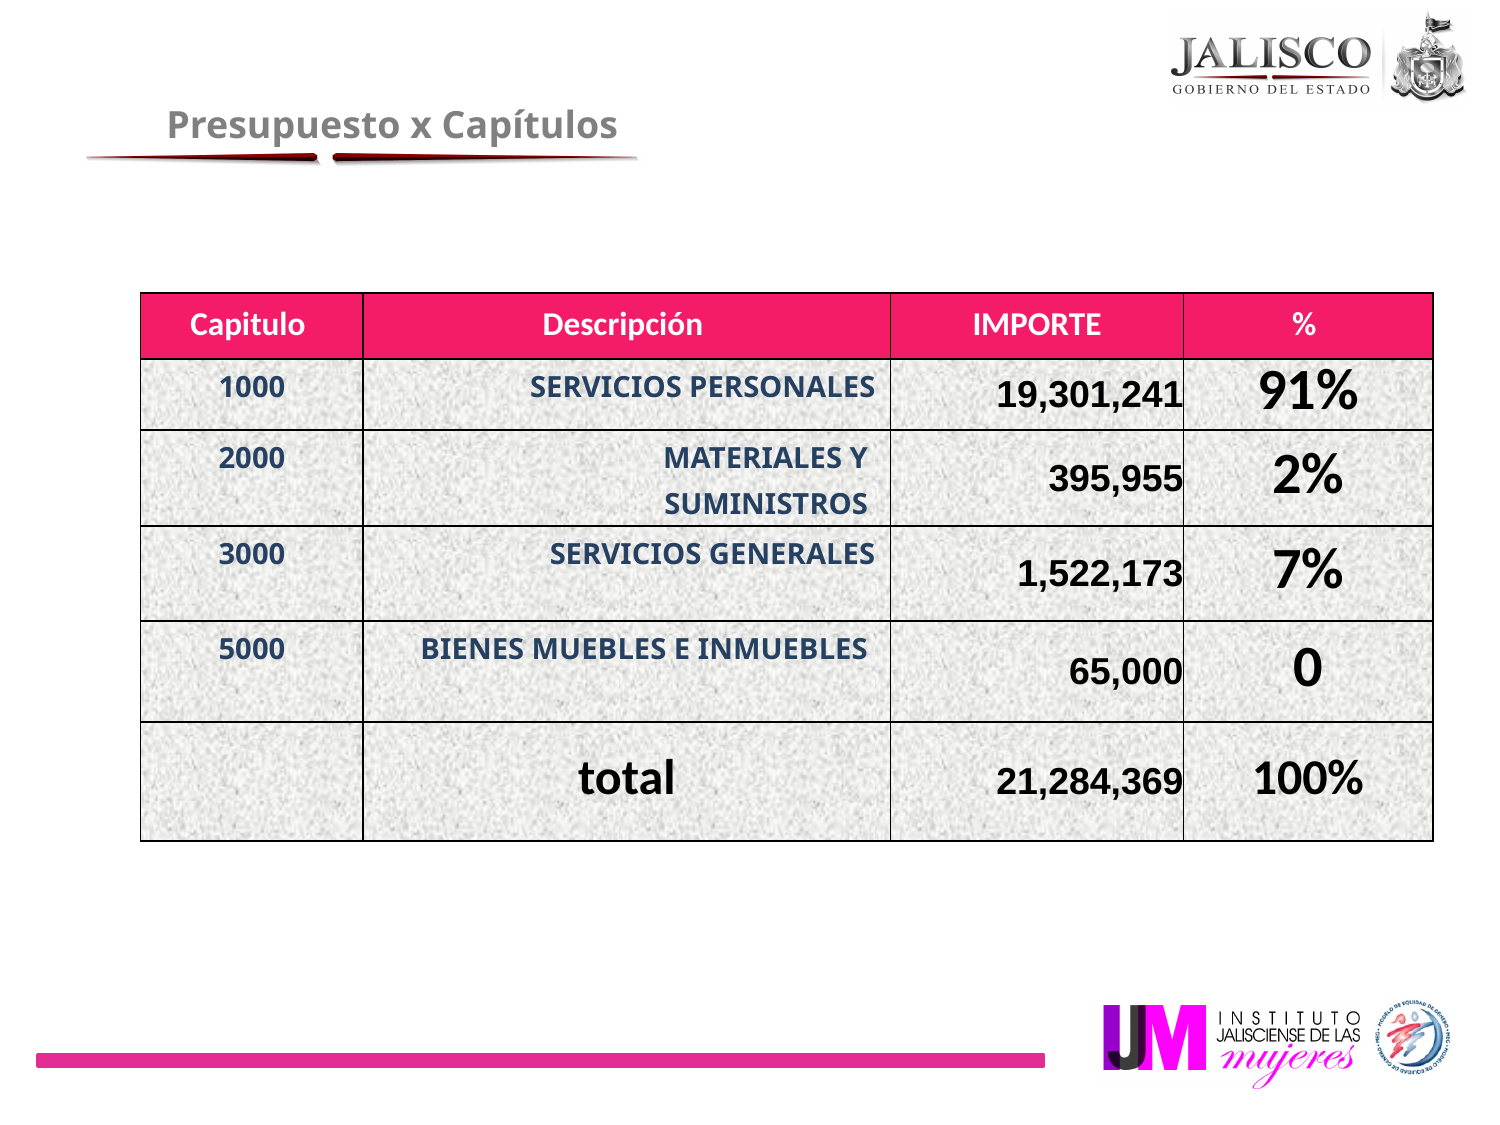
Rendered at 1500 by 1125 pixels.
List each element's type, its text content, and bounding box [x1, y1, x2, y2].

table_cell 395,955 [891, 431, 1183, 525]
picture [1370, 995, 1454, 1079]
table_cell 91% [1184, 360, 1432, 429]
table_cell 65,000 [891, 622, 1183, 721]
table_cell MATERIALES Y SUMINISTROS [364, 431, 890, 525]
text_box Presupuesto x Capítulos [70, 93, 715, 154]
table_cell 2% [1184, 431, 1432, 525]
table_header Descripción [364, 294, 890, 358]
picture [81, 152, 645, 169]
table_cell 1,522,173 [891, 527, 1183, 620]
table_cell 0 [1184, 622, 1432, 721]
table_cell SERVICIOS GENERALES [364, 527, 890, 620]
picture [1171, 10, 1470, 106]
table_cell [141, 723, 362, 840]
table_cell 7% [1184, 527, 1432, 620]
table_cell 5000 [141, 622, 362, 721]
table_cell 21,284,369 [891, 723, 1183, 840]
table_header IMPORTE [891, 294, 1183, 358]
table_header % [1184, 294, 1432, 358]
table_cell total [364, 723, 890, 840]
table_cell SERVICIOS PERSONALES [364, 360, 890, 429]
picture [1099, 1005, 1360, 1089]
table_cell 1000 [141, 360, 362, 429]
table_cell 100% [1184, 723, 1432, 840]
table_header Capitulo [141, 294, 362, 358]
table_cell 19,301,241 [891, 360, 1183, 429]
table_cell 2000 [141, 431, 362, 525]
text_box [36, 1053, 1045, 1068]
table_cell BIENES MUEBLES E INMUEBLES [364, 622, 890, 721]
table_cell 3000 [141, 527, 362, 620]
